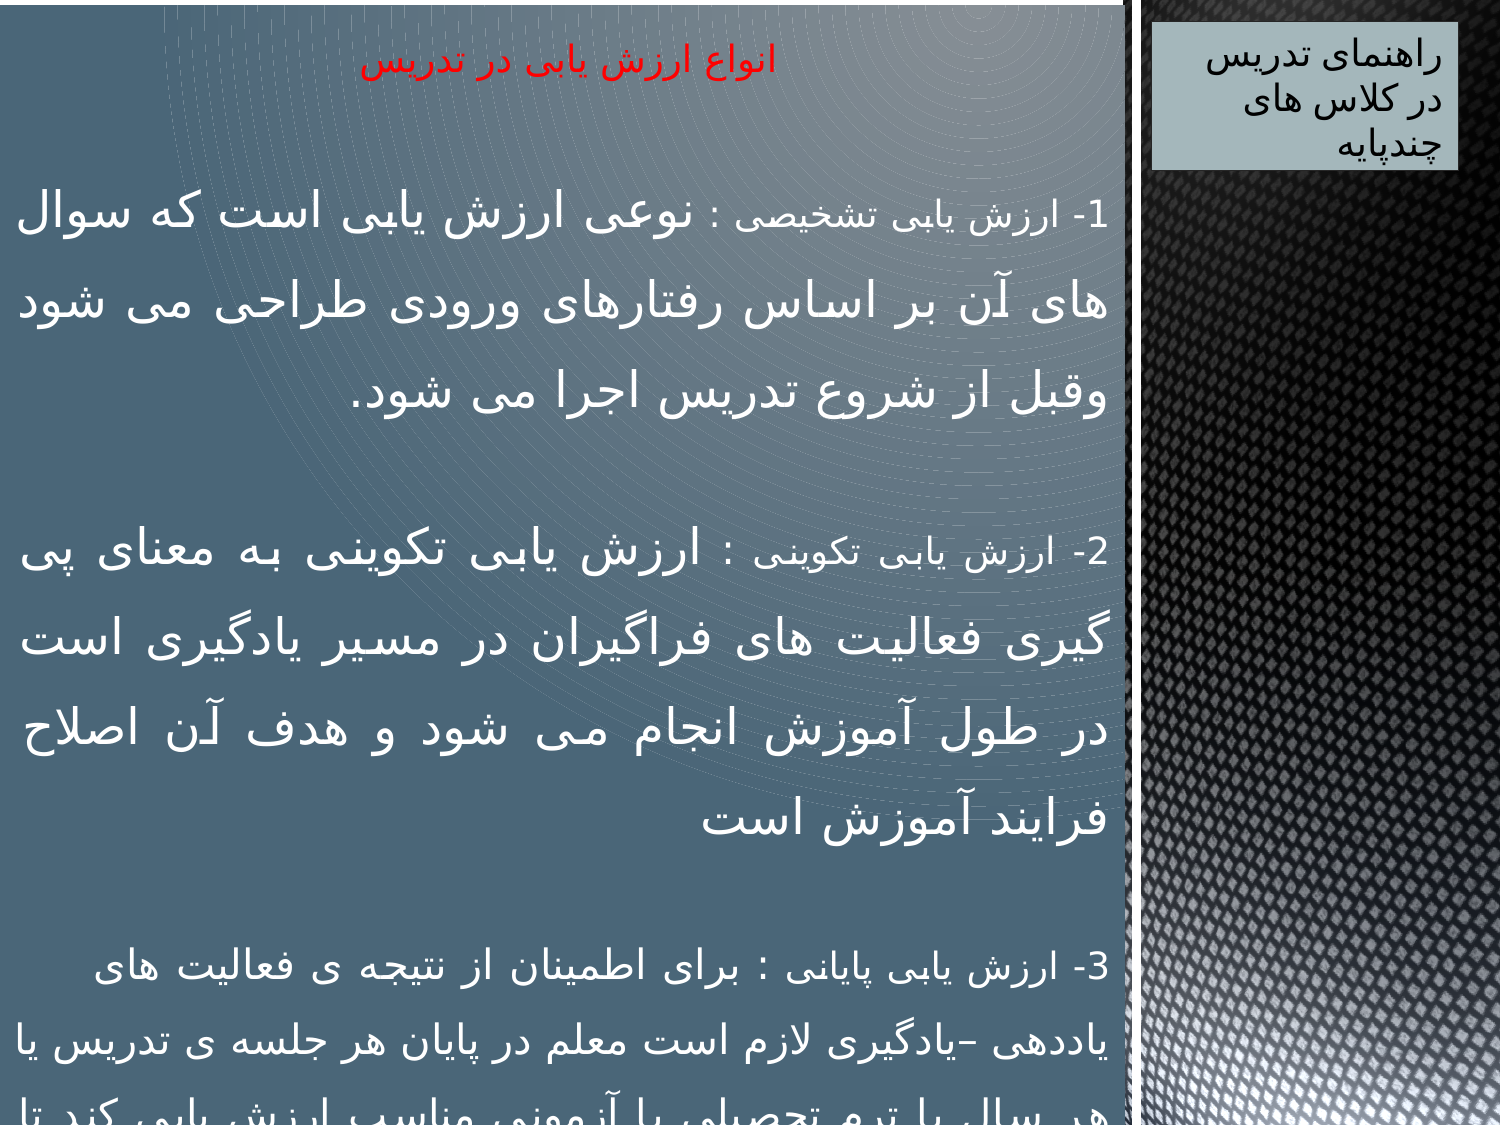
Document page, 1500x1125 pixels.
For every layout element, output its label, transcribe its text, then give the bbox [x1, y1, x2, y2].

picture [1123, 0, 1500, 1125]
text_box انواع ارزش یابی در تدریس 1- ارزش یابی تشخیصی : نوعی ارزش یابی است که سوال های آن بر اساس رفتارهای ورودی طراحی می شود وقبل از شروع تدریس اجرا می شود. 2- ارزش یابی تکوینی : ارزش یابی تکوینی به معنای پی گیری فعالیت های فراگیران در مسیر یادگیری است در طول آموزش انجام می شود و هدف آن اصلاح فرایند آموزش است 3- ارزش یابی پایانی : برای اطمینان از نتیجه ی فعالیت های یاددهی –یادگیری لازم است معلم در پایان هر جلسه ی تدریس یا هر سال یا ترم تحصیلی با آزمونی مناسب ارزش یابی کند تا میزان دست به هدف های یادگیری درس معلوم شود. [0, 5, 1125, 1125]
text_box راهنمای تدریس در کلاس های چندپایه [1151, 21, 1459, 171]
